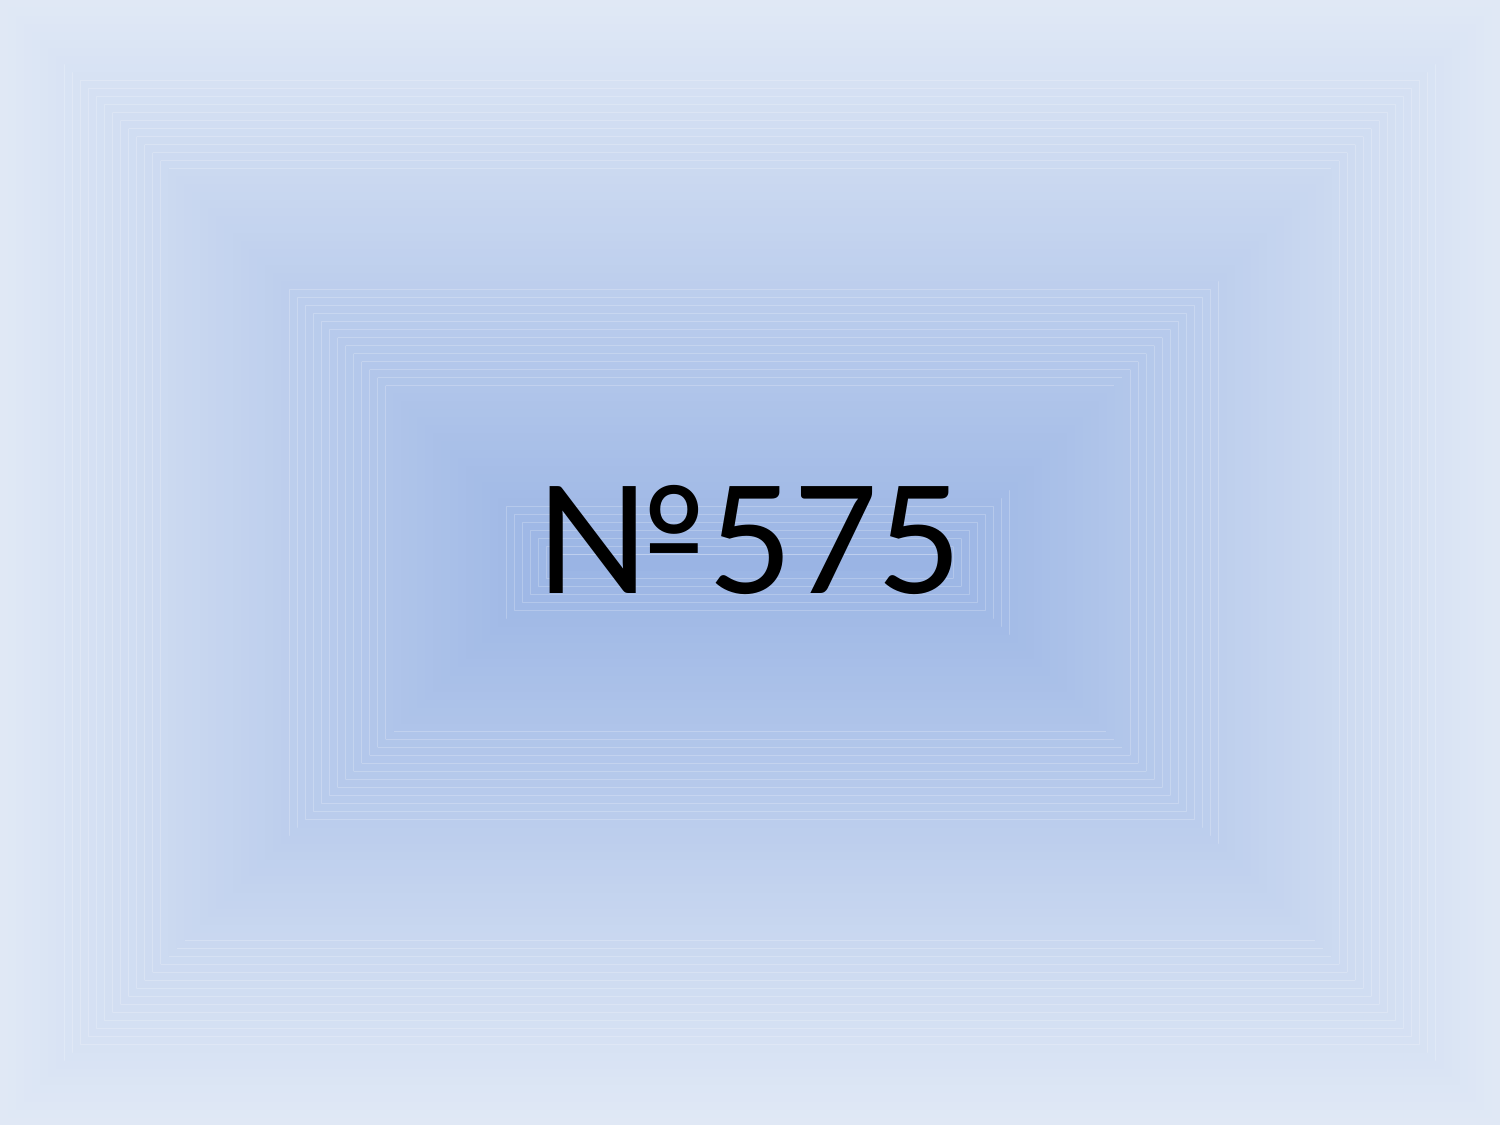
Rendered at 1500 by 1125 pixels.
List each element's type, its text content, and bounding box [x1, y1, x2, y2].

title №575 [75, 45, 1425, 1008]
